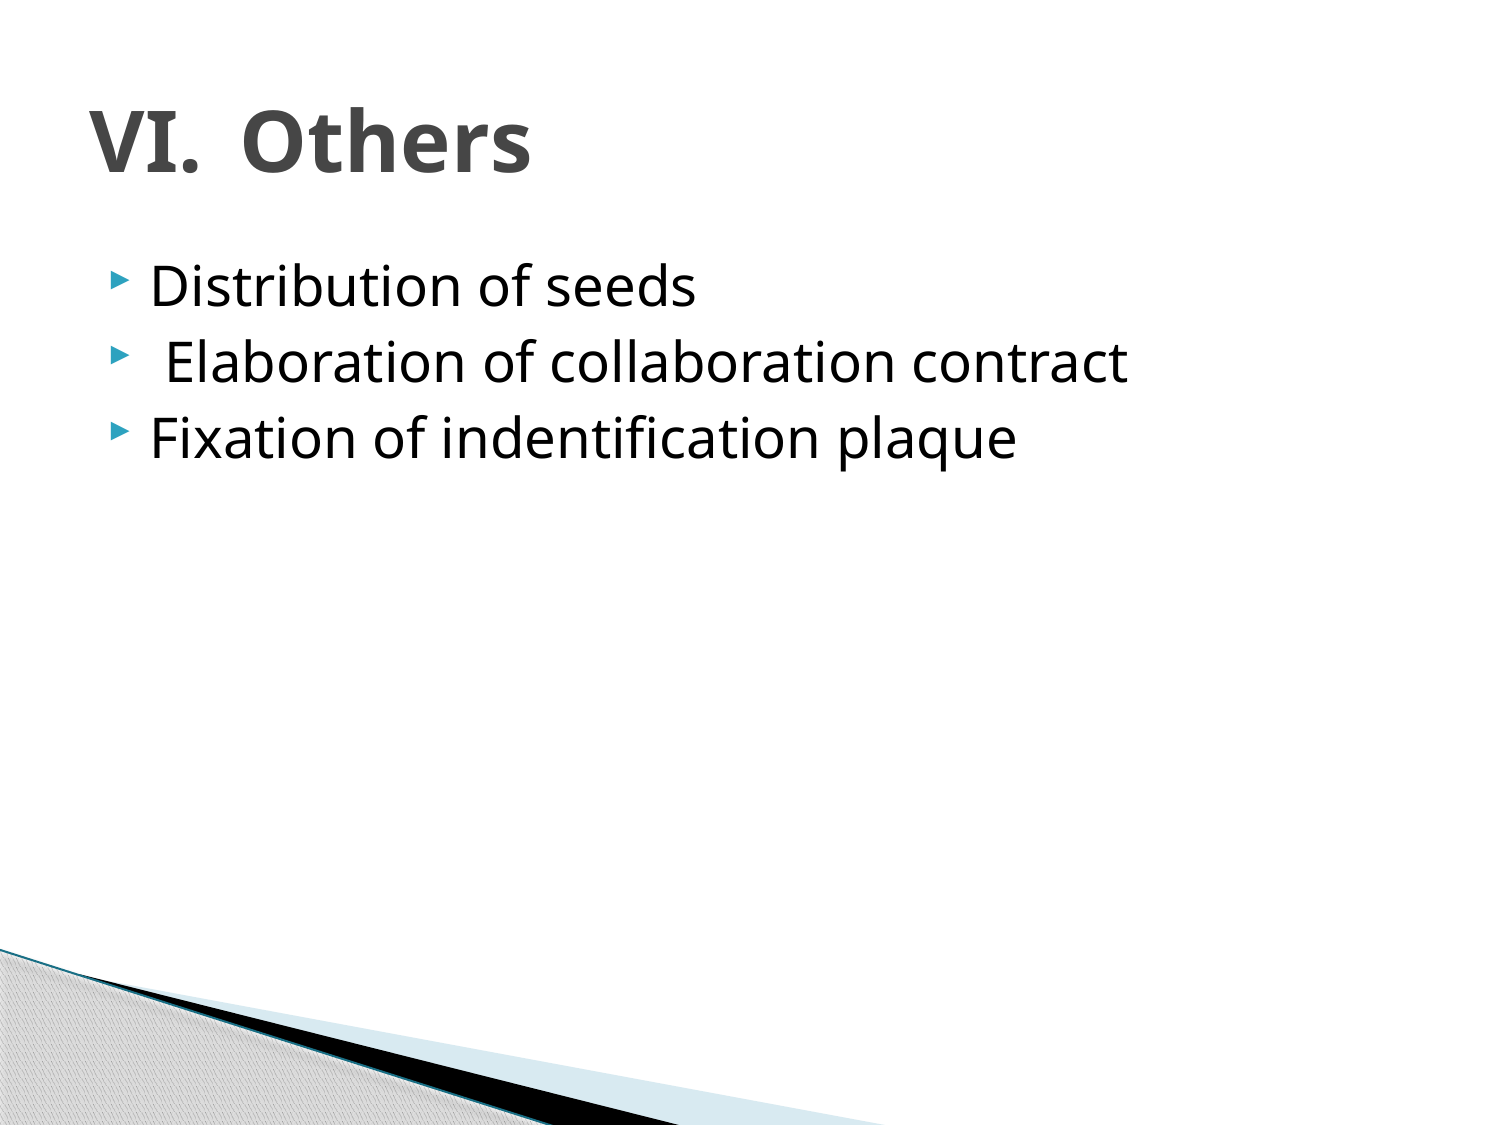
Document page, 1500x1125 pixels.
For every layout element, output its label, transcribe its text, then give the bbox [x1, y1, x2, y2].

list Distribution of seeds Elaboration of collaboration contract Fixation of indentification plaque [75, 243, 1425, 986]
title VI. Others [75, 45, 1425, 233]
